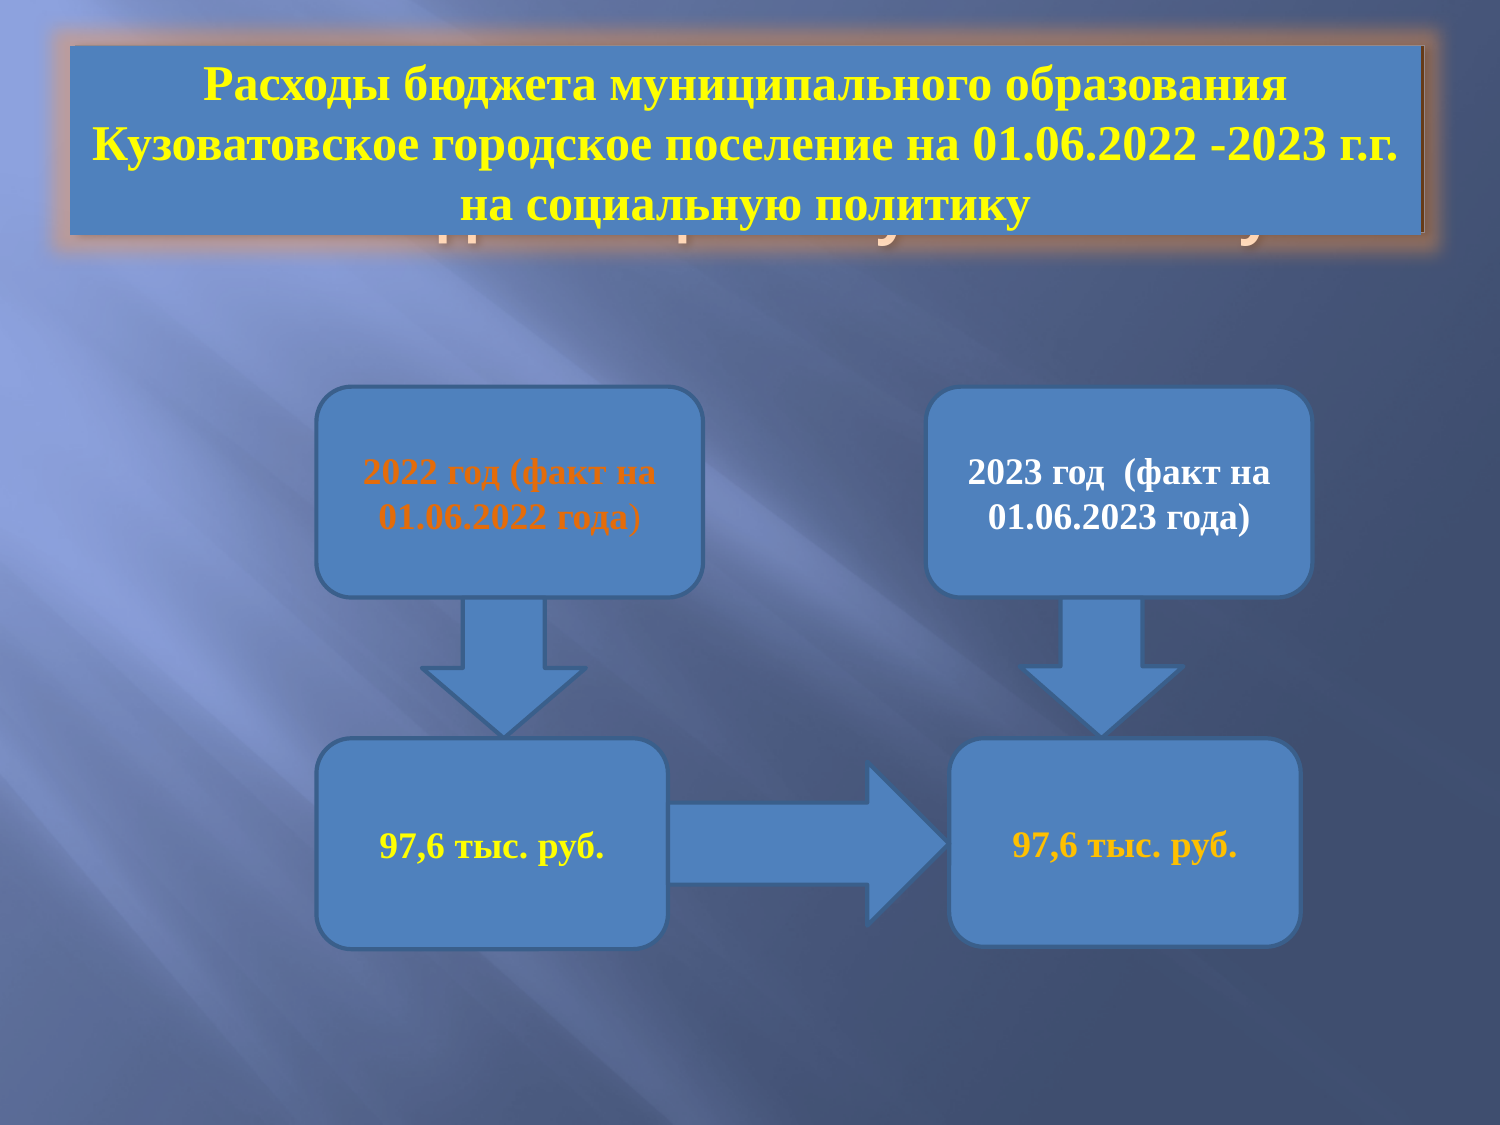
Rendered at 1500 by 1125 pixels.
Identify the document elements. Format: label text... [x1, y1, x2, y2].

text_box 2022 год (факт на 01.06.2022 года) [314, 384, 706, 600]
text_box [419, 595, 588, 740]
text_box 97,6 тыс. руб. [314, 736, 671, 952]
text_box 2023 год (факт на 01.06.2023 года) [923, 384, 1315, 600]
text_box Расходы бюджета муниципального образования Кузоватовское городское поселение на 01.06.2022 -2023 г.г. на социальную политику [70, 46, 1421, 235]
text_box [1017, 595, 1186, 740]
text_box 97,6 тыс. руб. [947, 736, 1303, 949]
text_box [665, 759, 952, 928]
table_cell 4710,3 [75, 45, 1425, 233]
